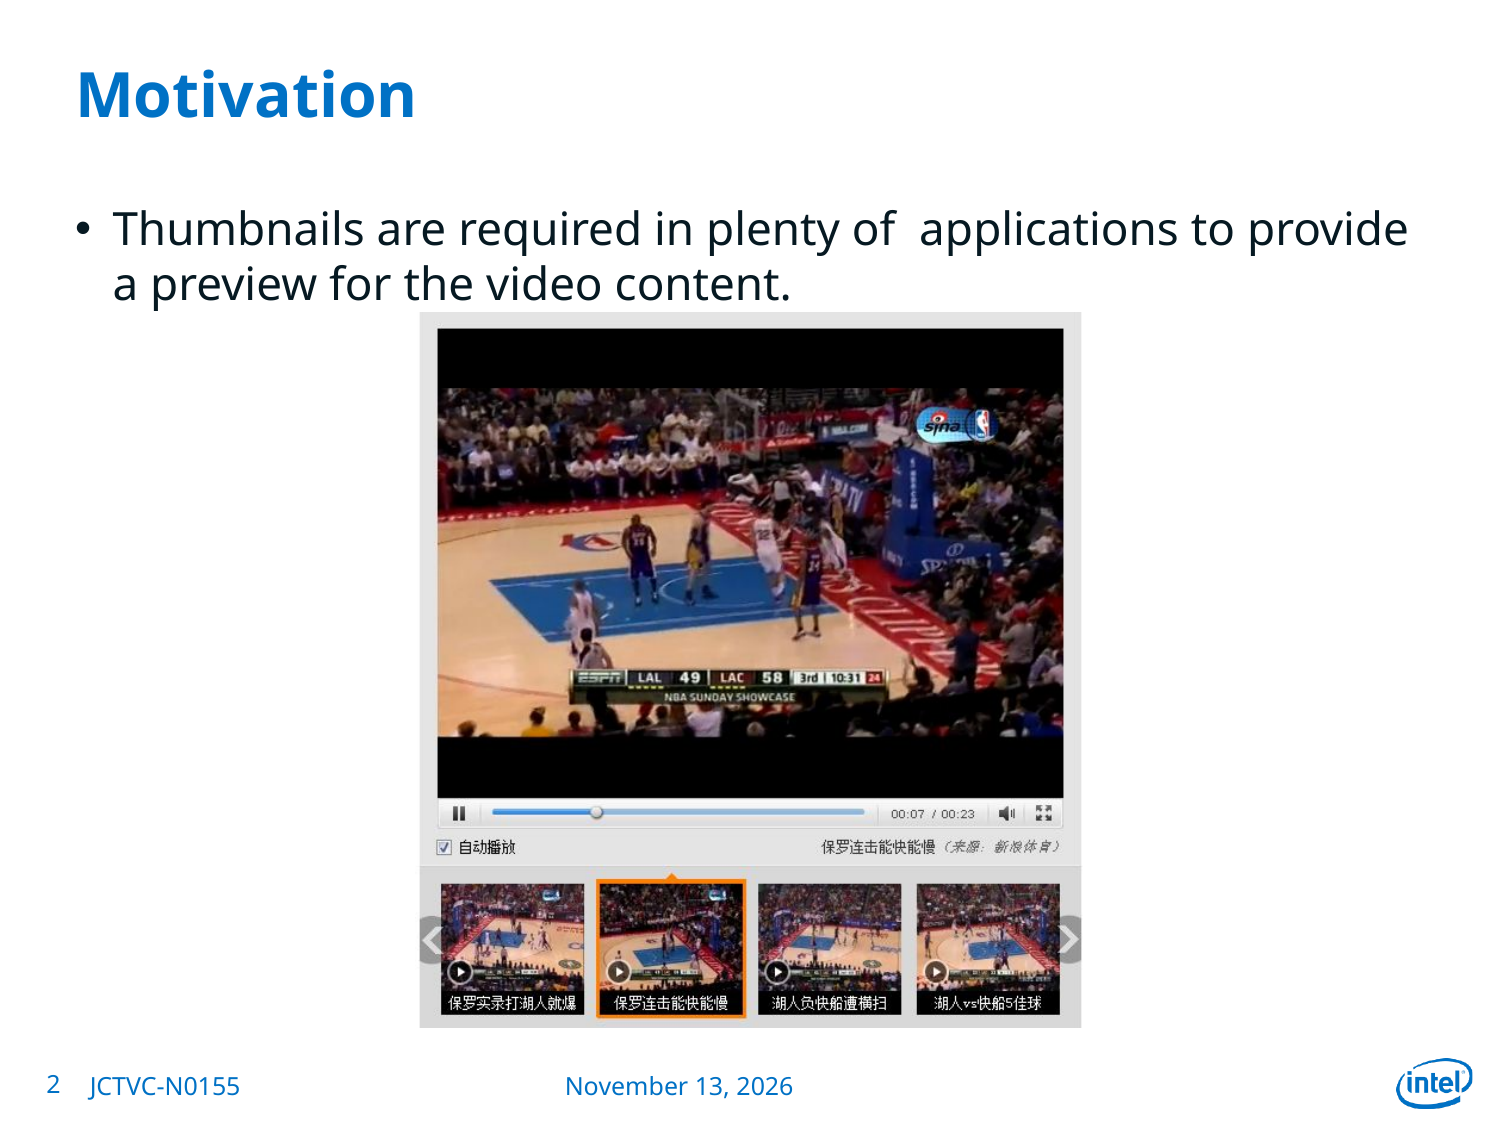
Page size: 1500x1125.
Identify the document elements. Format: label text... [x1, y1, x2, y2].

slide_number 2 [0, 1062, 75, 1109]
list Thumbnails are required in plenty of applications to provide a preview for the video content. [75, 200, 1425, 975]
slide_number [549, 1062, 844, 1109]
picture [415, 312, 1085, 1029]
picture [1396, 1058, 1473, 1109]
footer JCTVC-N0155 [75, 1062, 549, 1109]
title Motivation [75, 67, 1425, 175]
